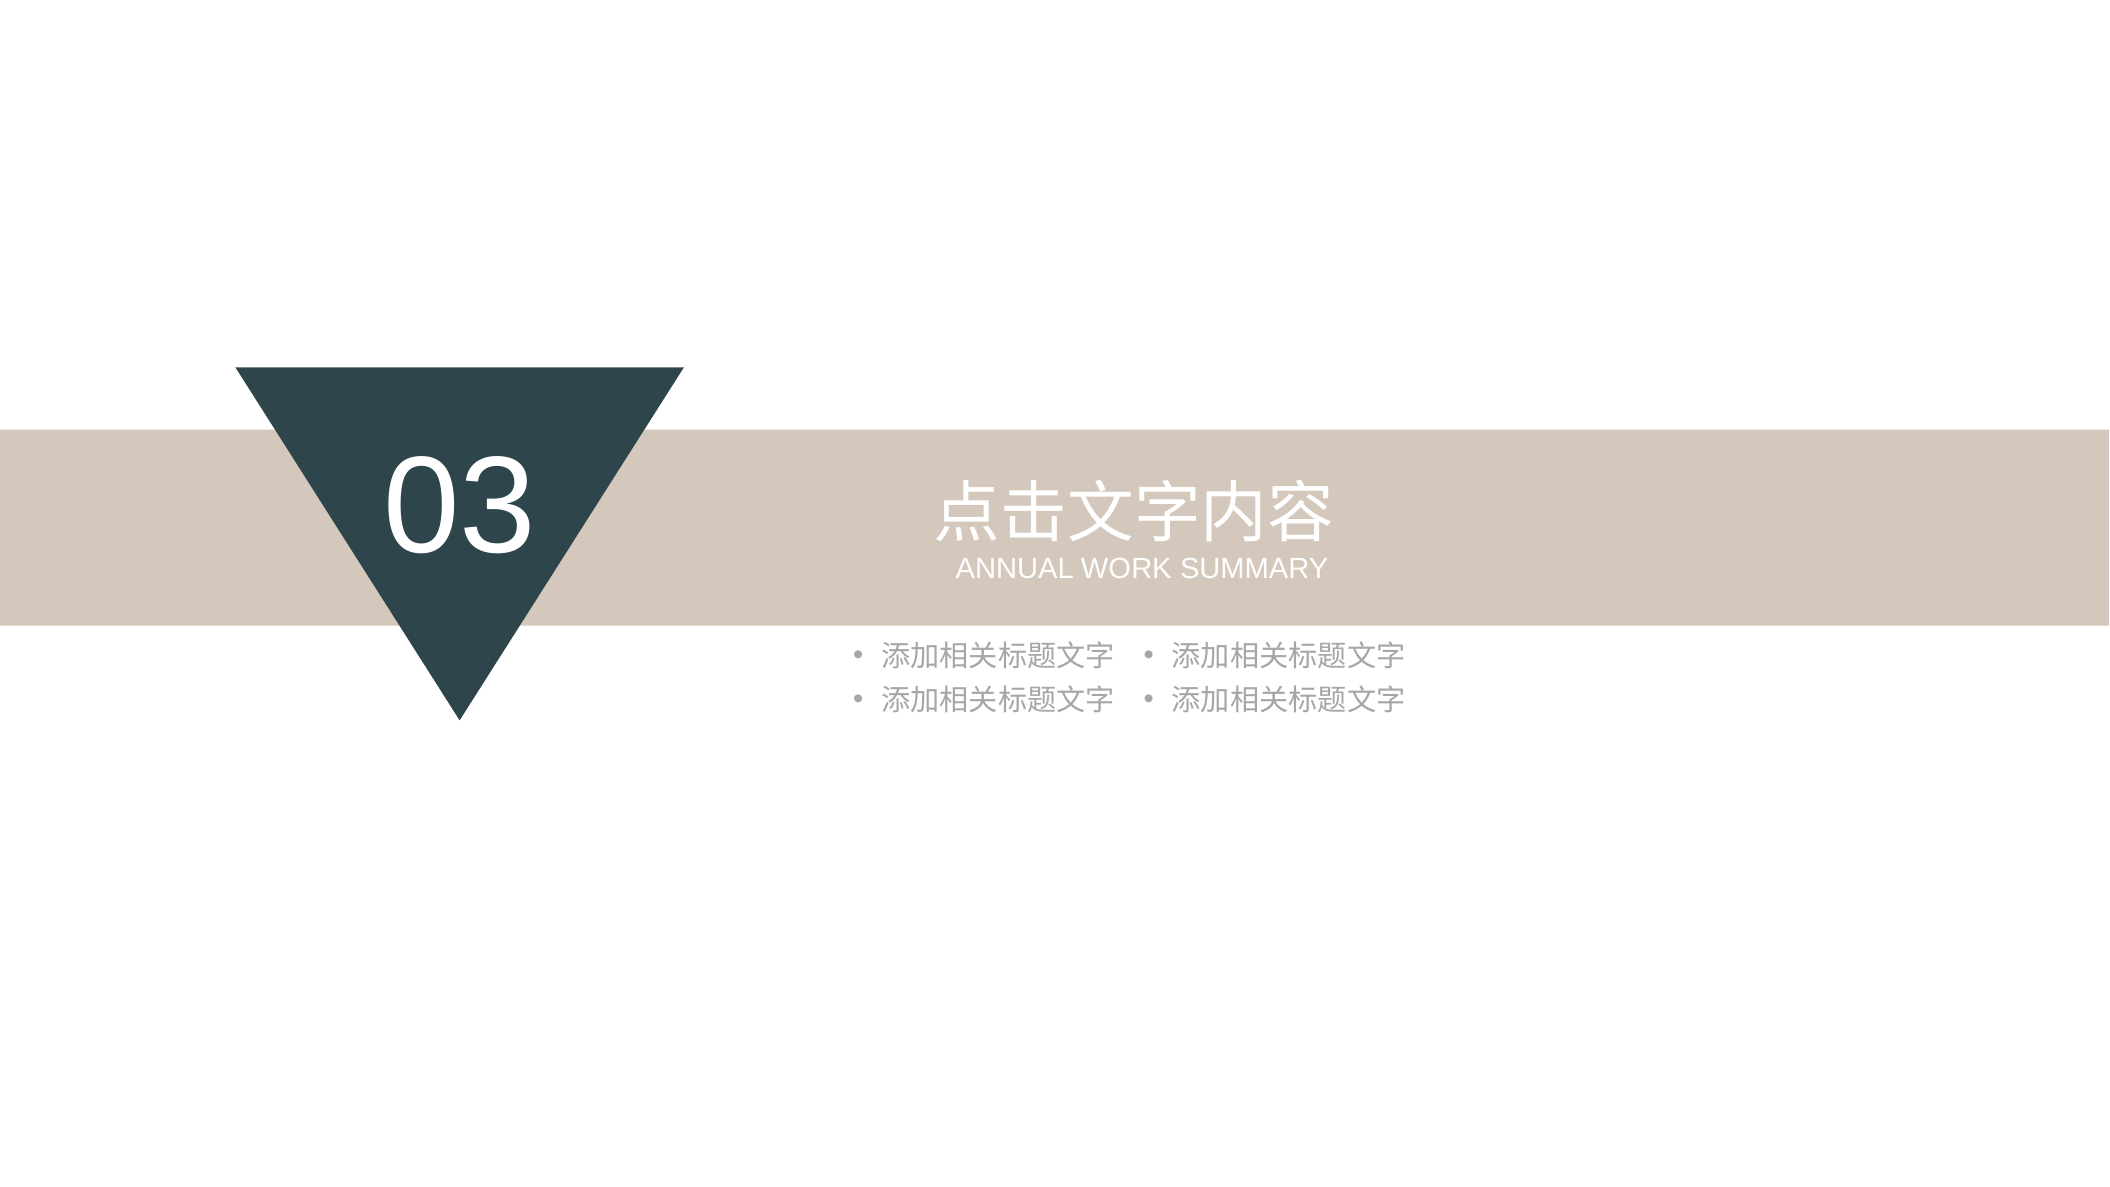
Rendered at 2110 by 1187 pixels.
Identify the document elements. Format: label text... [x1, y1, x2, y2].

text_box 03 [233, 366, 686, 723]
text_box 添加相关标题文字 [1143, 636, 1406, 672]
text_box 添加相关标题文字 [852, 681, 1116, 717]
text_box 添加相关标题文字 [1143, 681, 1406, 717]
text_box 添加相关标题文字 [852, 636, 1116, 672]
text_box [521, 429, 2110, 627]
text_box [0, 429, 398, 627]
